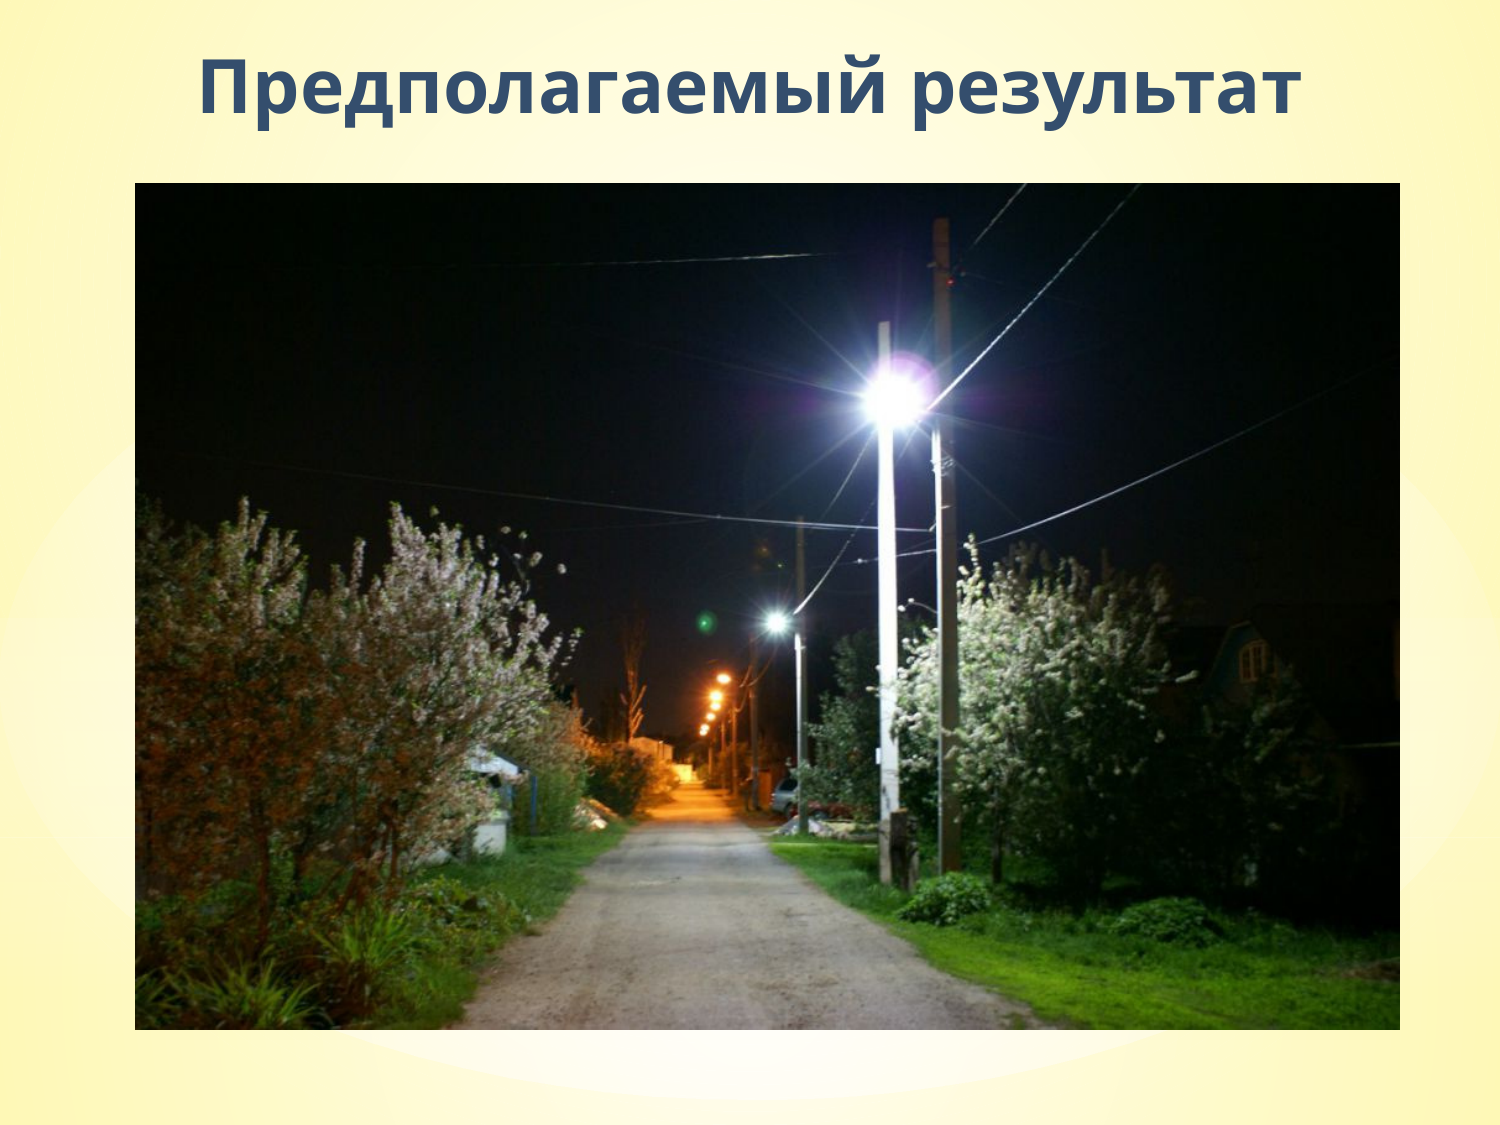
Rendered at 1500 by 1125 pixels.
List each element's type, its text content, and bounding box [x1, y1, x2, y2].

picture [135, 183, 1400, 1031]
title Предполагаемый результат [29, 30, 1471, 1094]
